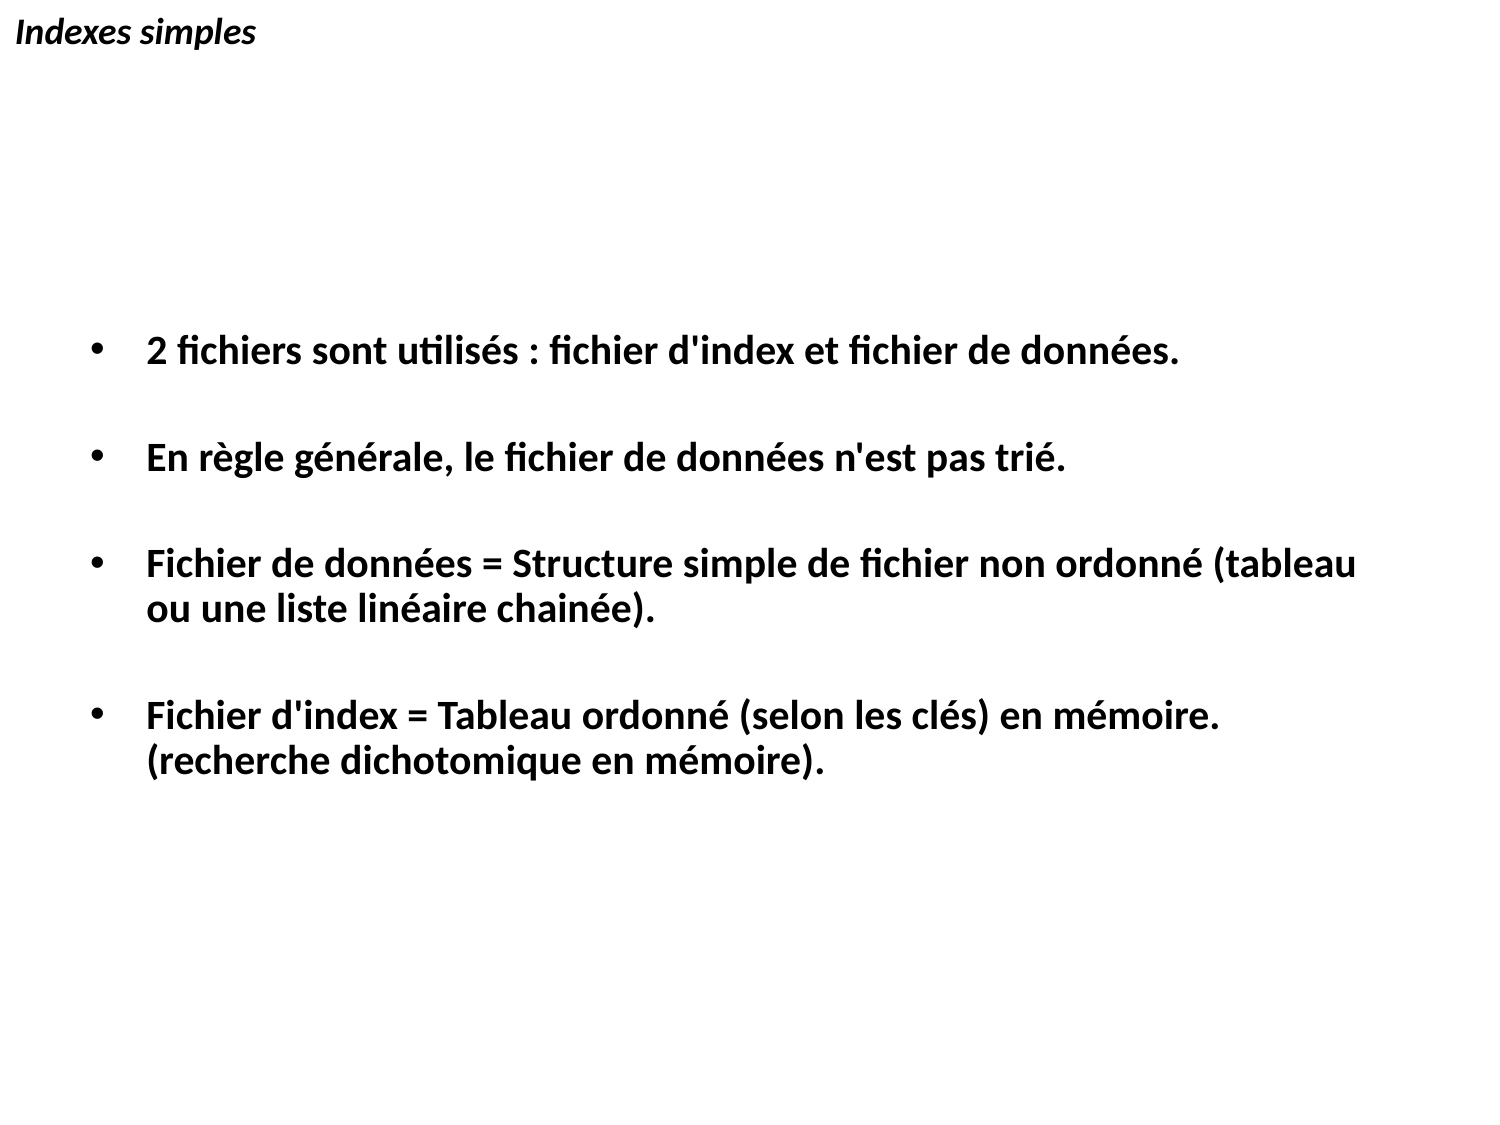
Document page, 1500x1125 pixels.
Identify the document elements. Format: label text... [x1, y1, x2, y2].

text_box Indexes simples [0, 0, 375, 60]
list 2 fichiers sont utilisés : fichier d'index et fichier de données. En règle générale, le fichier de données n'est pas trié. Fichier de données = Structure simple de fichier non ordonné (tableau ou une liste linéaire chainée). Fichier d'index = Tableau ordonné (selon les clés) en mémoire. (recherche dichotomique en mémoire). [75, 262, 1425, 1005]
